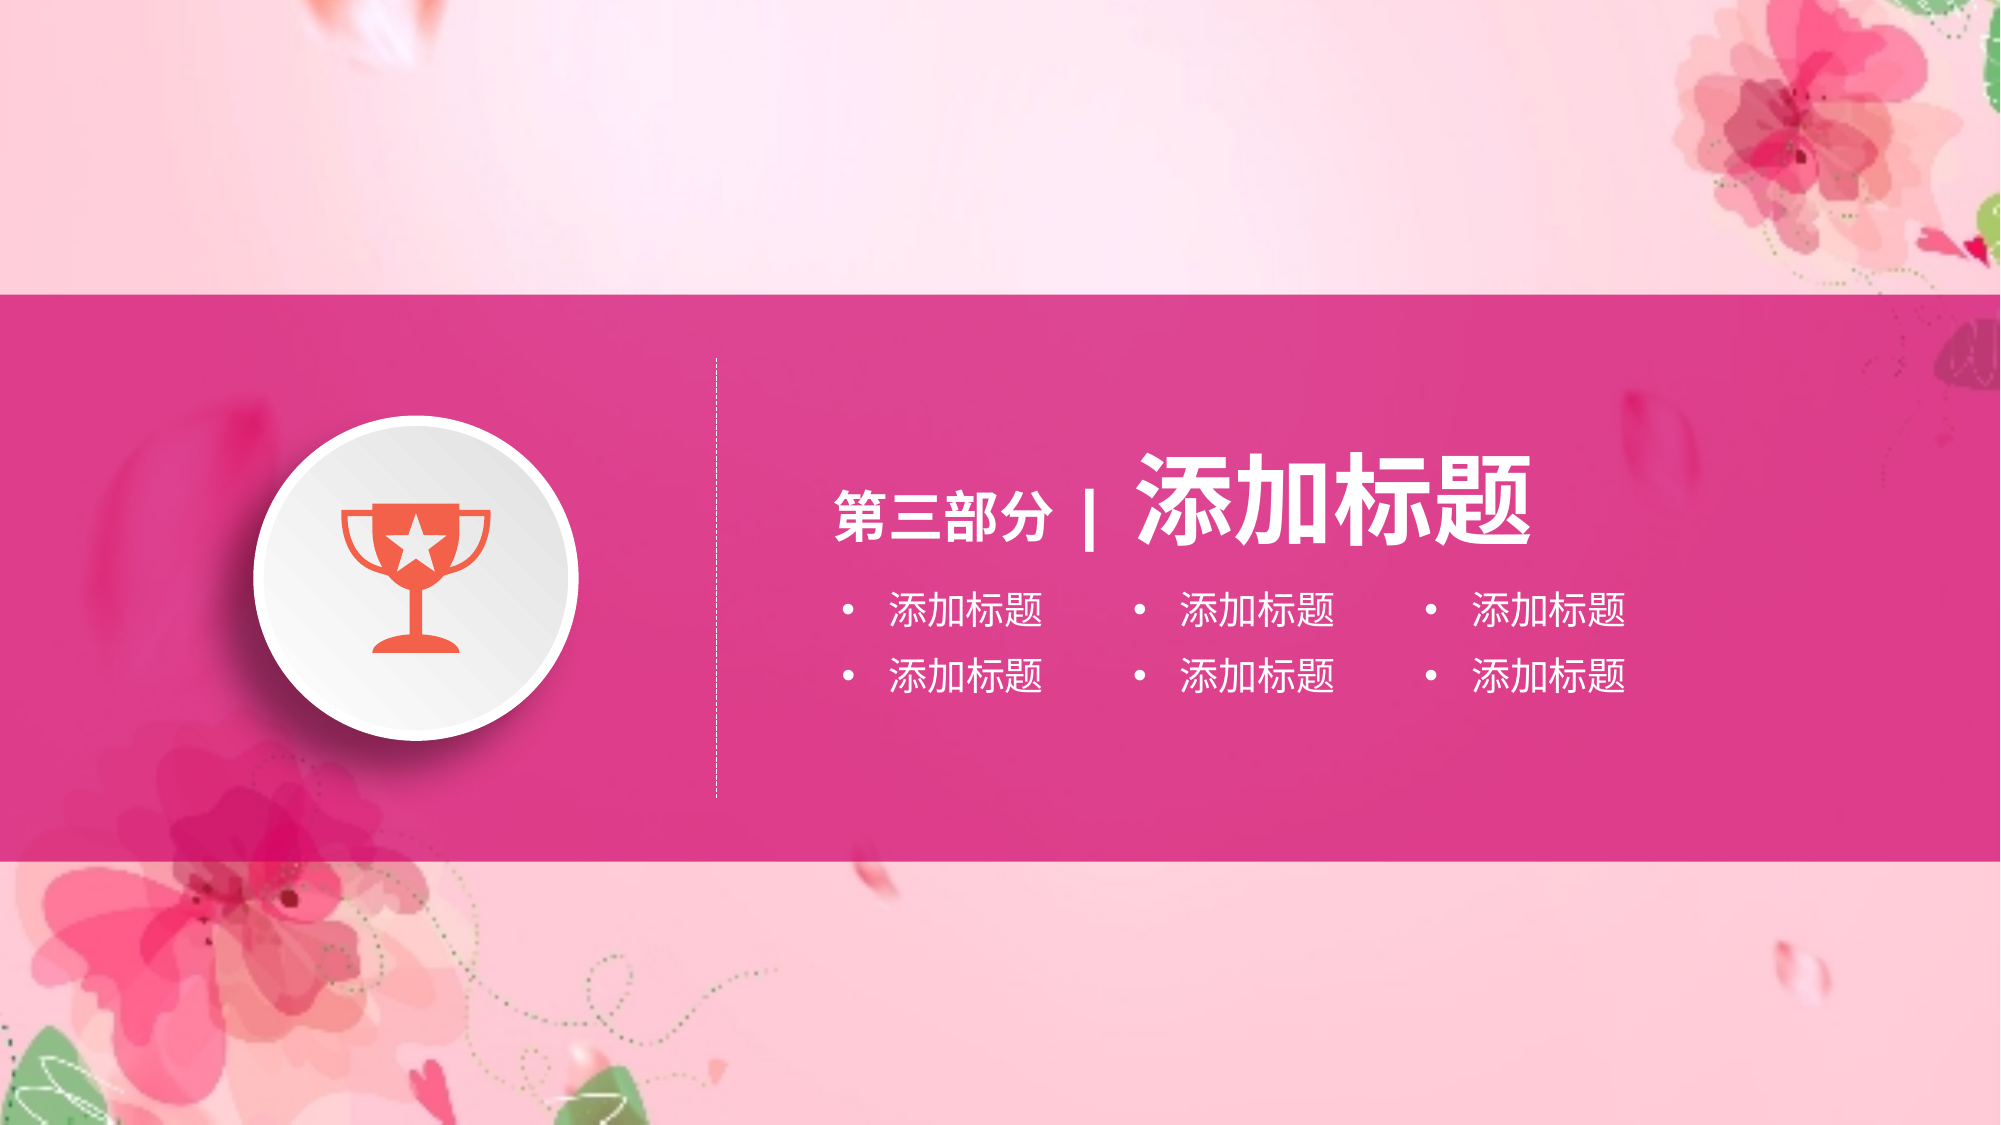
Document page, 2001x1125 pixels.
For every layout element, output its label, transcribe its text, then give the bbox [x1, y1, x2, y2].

text_box 添加标题 [1409, 578, 1686, 640]
text_box 添加标题 [826, 578, 1118, 640]
text_box 添加标题 [1118, 578, 1394, 640]
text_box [258, 420, 574, 736]
text_box 添加标题 [826, 644, 1103, 706]
text_box 第三部分 | 添加标题 [818, 429, 1615, 565]
text_box [0, 293, 2000, 864]
text_box 添加标题 [1409, 644, 1686, 706]
text_box 添加标题 [1118, 644, 1394, 706]
picture [0, 0, 2001, 1125]
